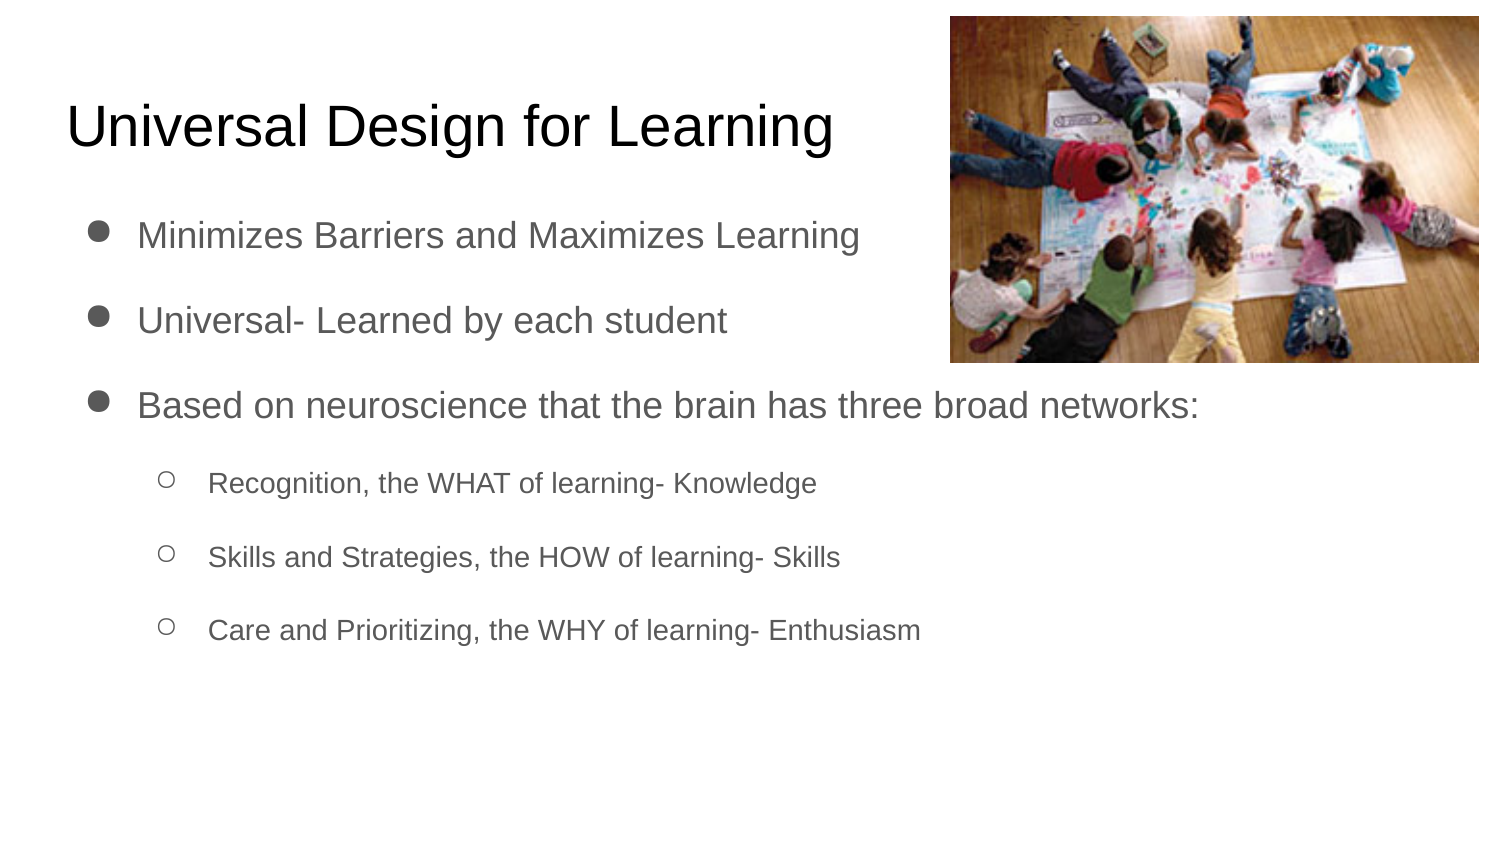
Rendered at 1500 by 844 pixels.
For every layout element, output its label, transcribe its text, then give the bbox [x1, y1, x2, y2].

title Universal Design for Learning [51, 72, 945, 167]
list Minimizes Barriers and Maximizes Learning Universal- Learned by each student Based on neuroscience that the brain has three broad networks: Recognition, the WHAT of learning- Knowledge Skills and Strategies, the HOW of learning- Skills Care and Prioritizing, the WHY of learning- Enthusiasm [51, 189, 1449, 750]
picture [950, 16, 1479, 363]
